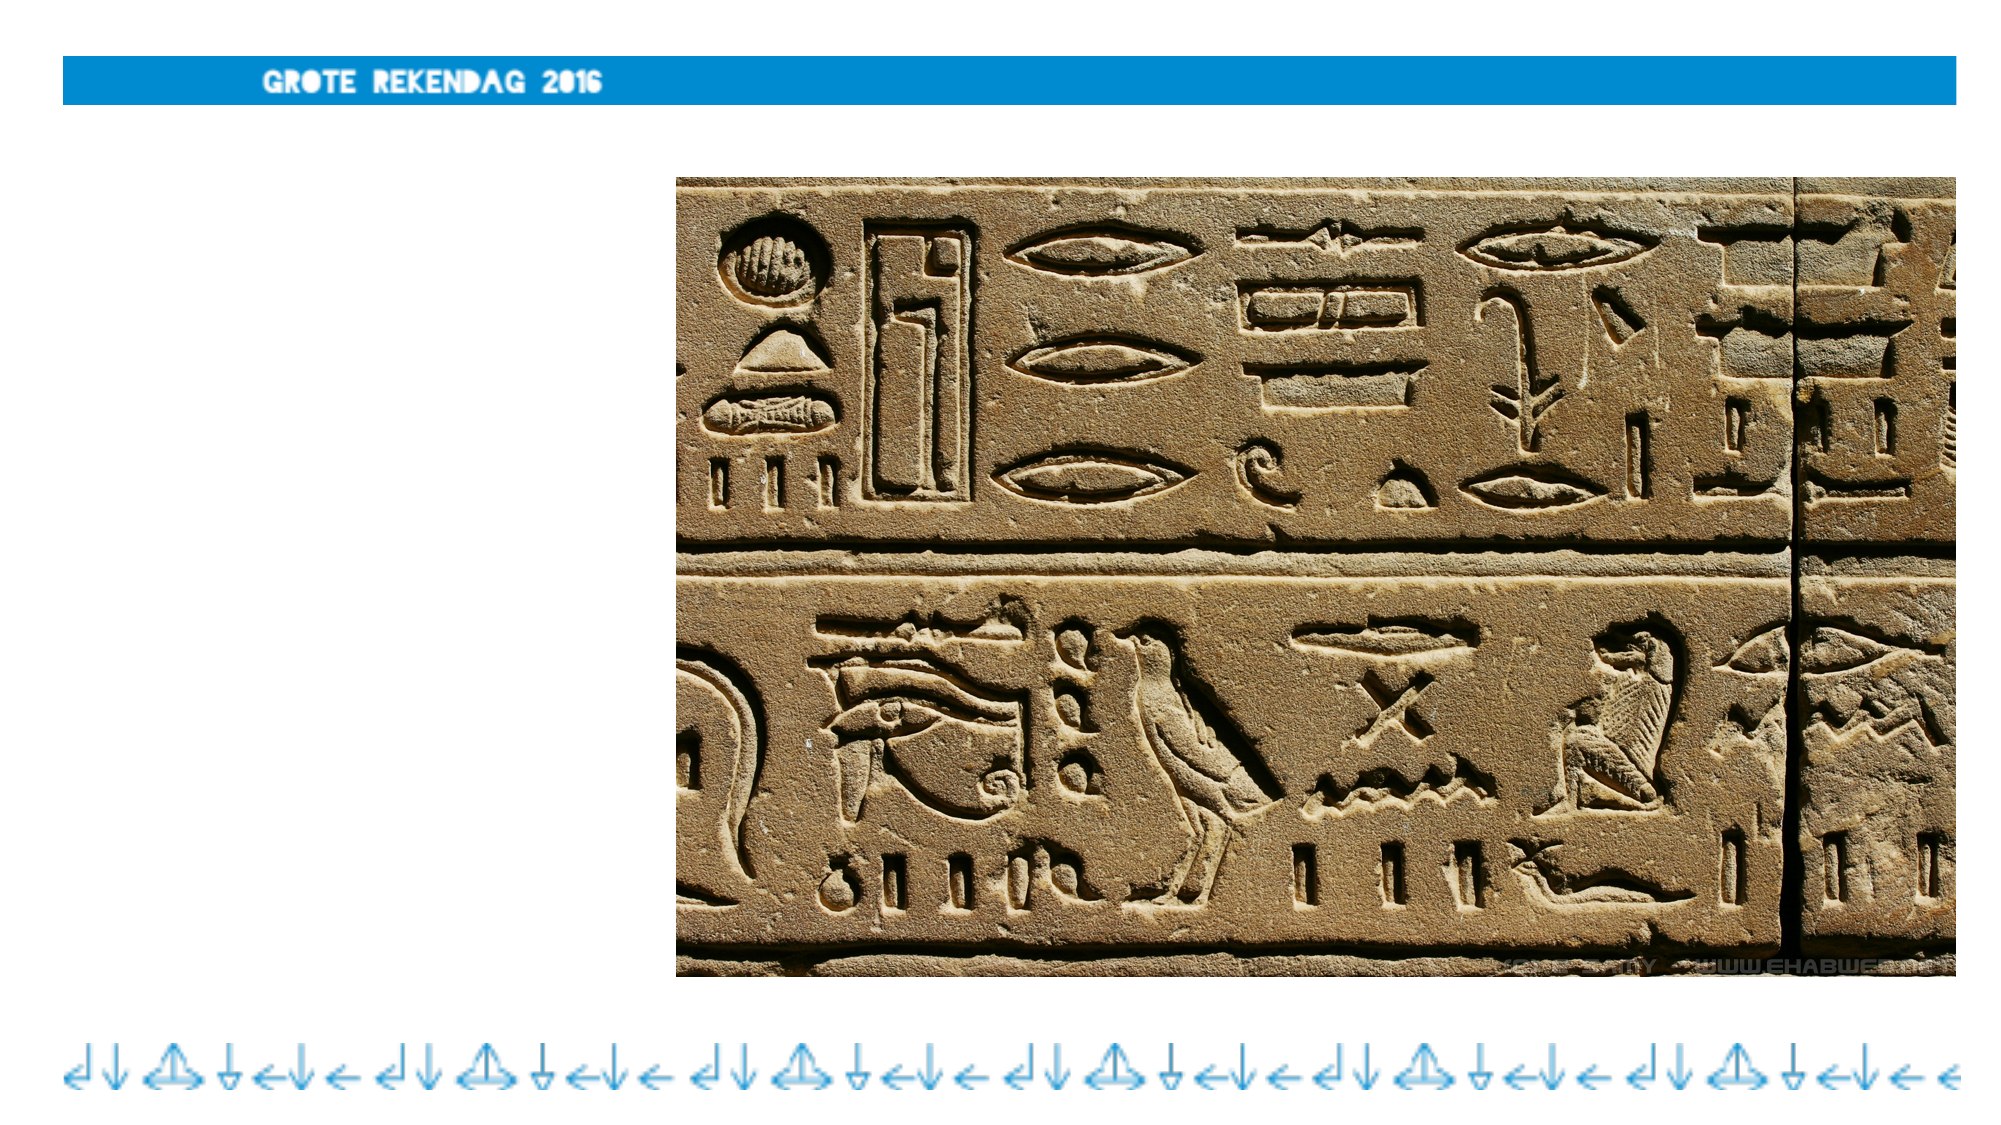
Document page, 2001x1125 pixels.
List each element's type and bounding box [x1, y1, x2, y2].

picture [676, 177, 1956, 977]
picture [63, 1042, 1961, 1090]
picture [373, 69, 525, 93]
picture [542, 69, 602, 93]
picture [263, 69, 357, 93]
